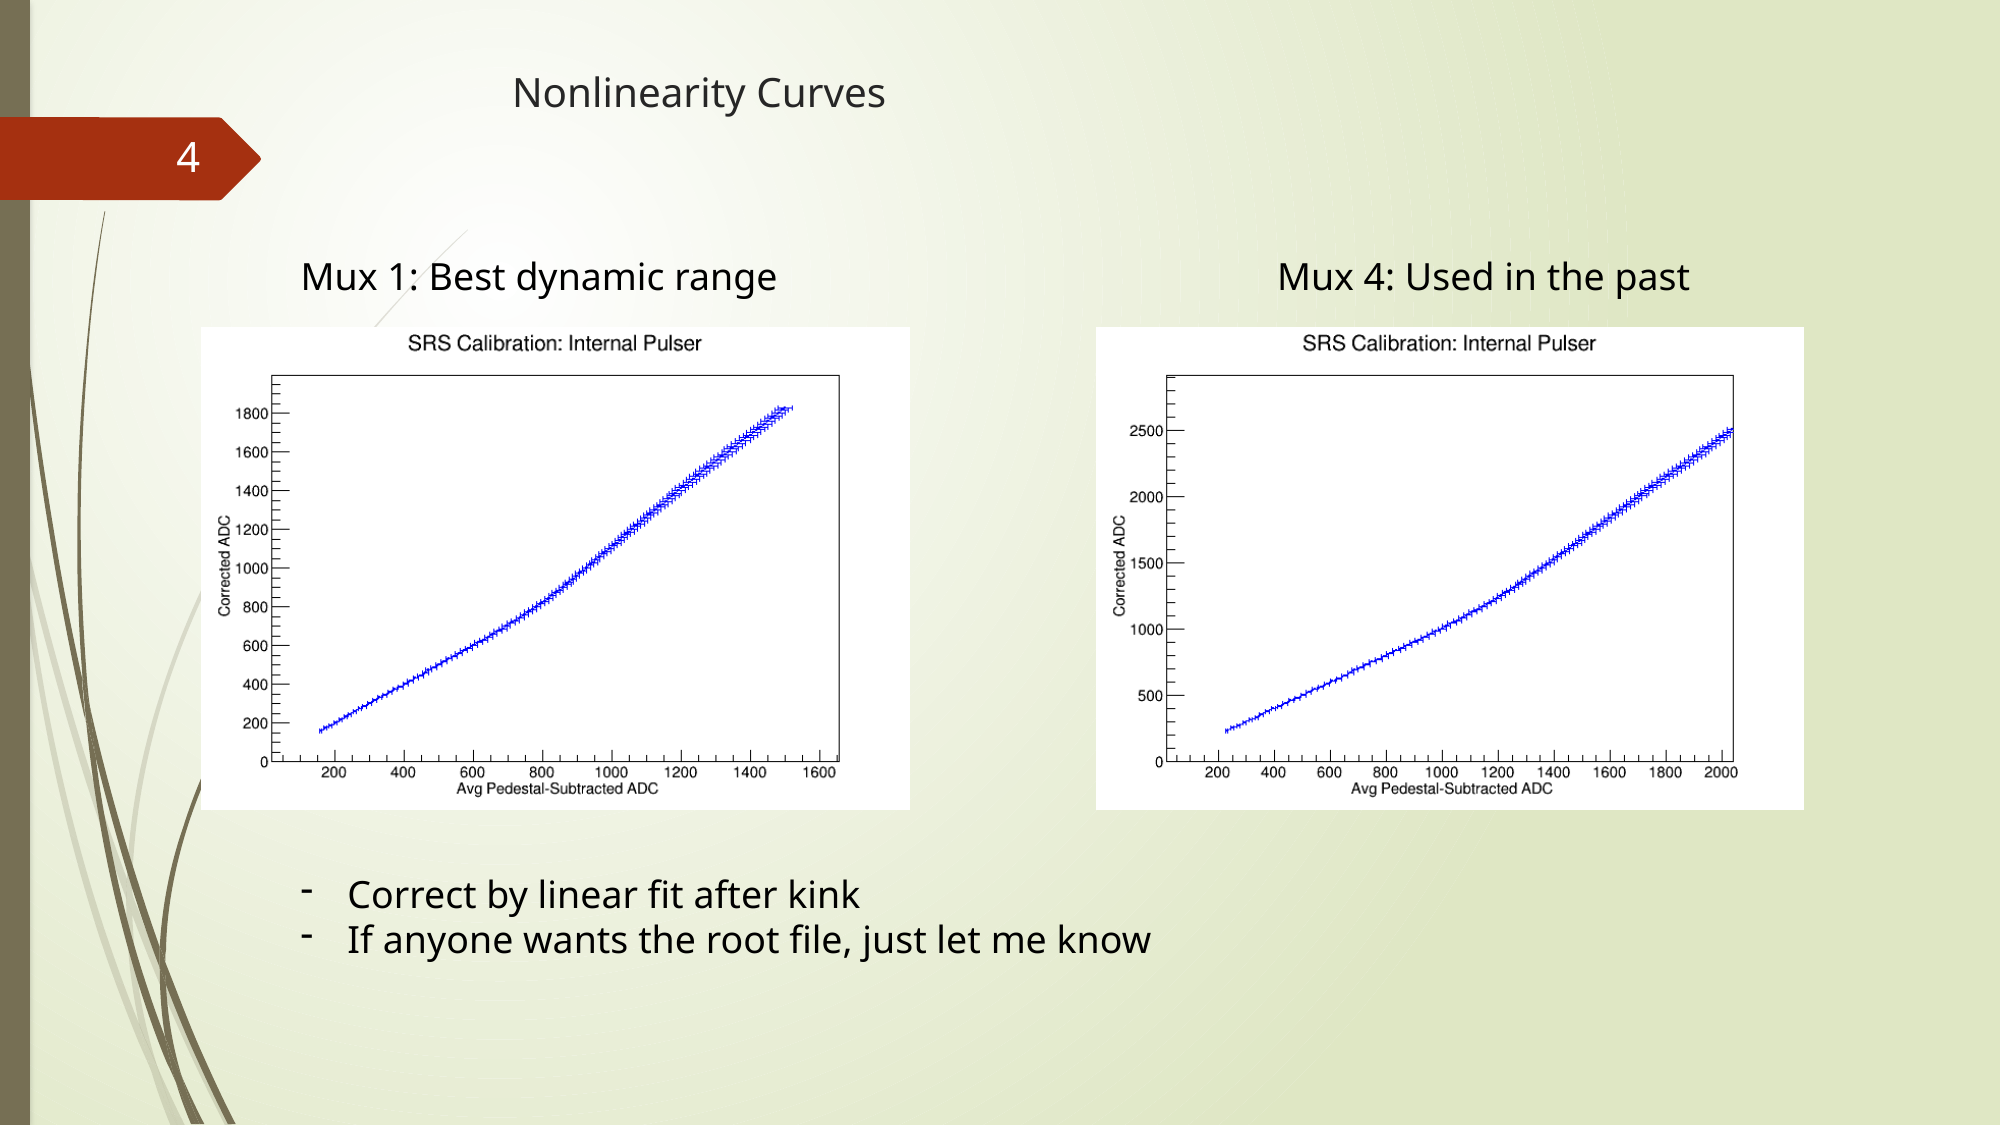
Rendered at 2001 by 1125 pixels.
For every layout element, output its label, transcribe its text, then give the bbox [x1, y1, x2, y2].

title Nonlinearity Curves [497, 60, 1960, 174]
text_box Correct by linear fit after kink If anyone wants the root file, just let me know [285, 863, 1386, 969]
text_box Mux 1: Best dynamic range [285, 245, 825, 306]
picture [201, 327, 910, 810]
picture [1095, 327, 1805, 810]
slide_number 4 [87, 129, 216, 190]
text_box Mux 4: Used in the past [1262, 245, 1919, 306]
